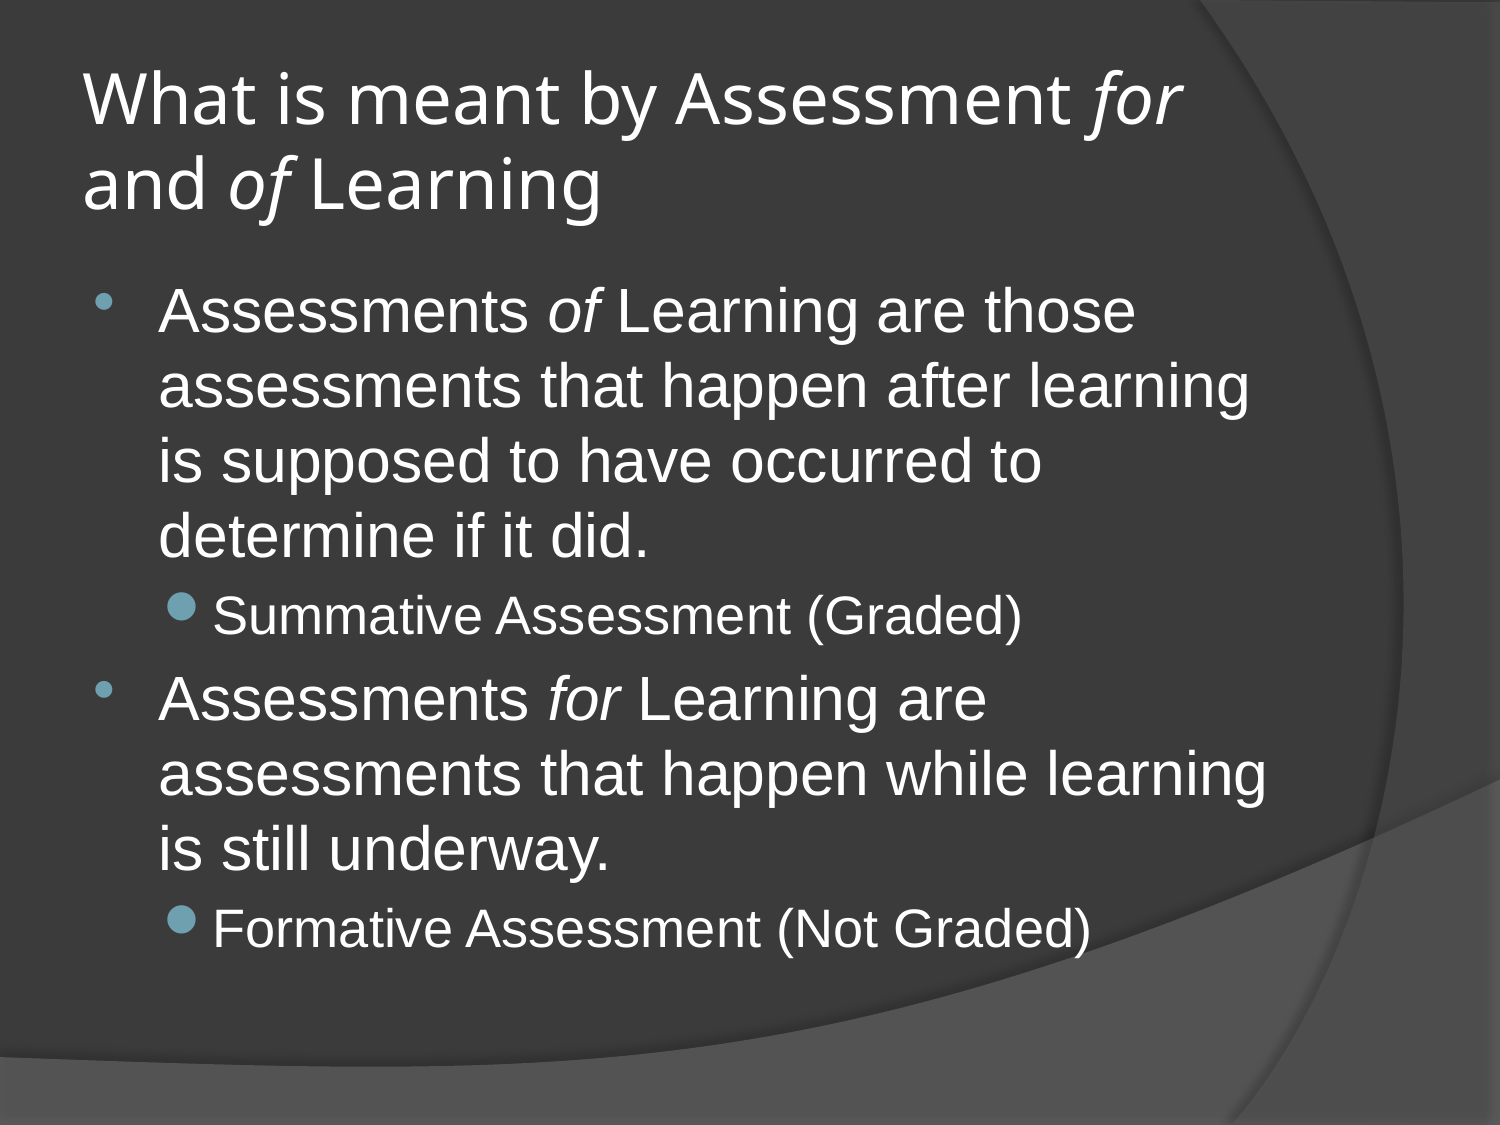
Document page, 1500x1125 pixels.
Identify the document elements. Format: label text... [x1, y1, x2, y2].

list Assessments of Learning are those assessments that happen after learning is supposed to have occurred to determine if it did. Summative Assessment (Graded) Assessments for Learning are assessments that happen while learning is still underway. Formative Assessment (Not Graded) [75, 262, 1300, 1005]
title What is meant by Assessment for and of Learning [75, 45, 1300, 233]
